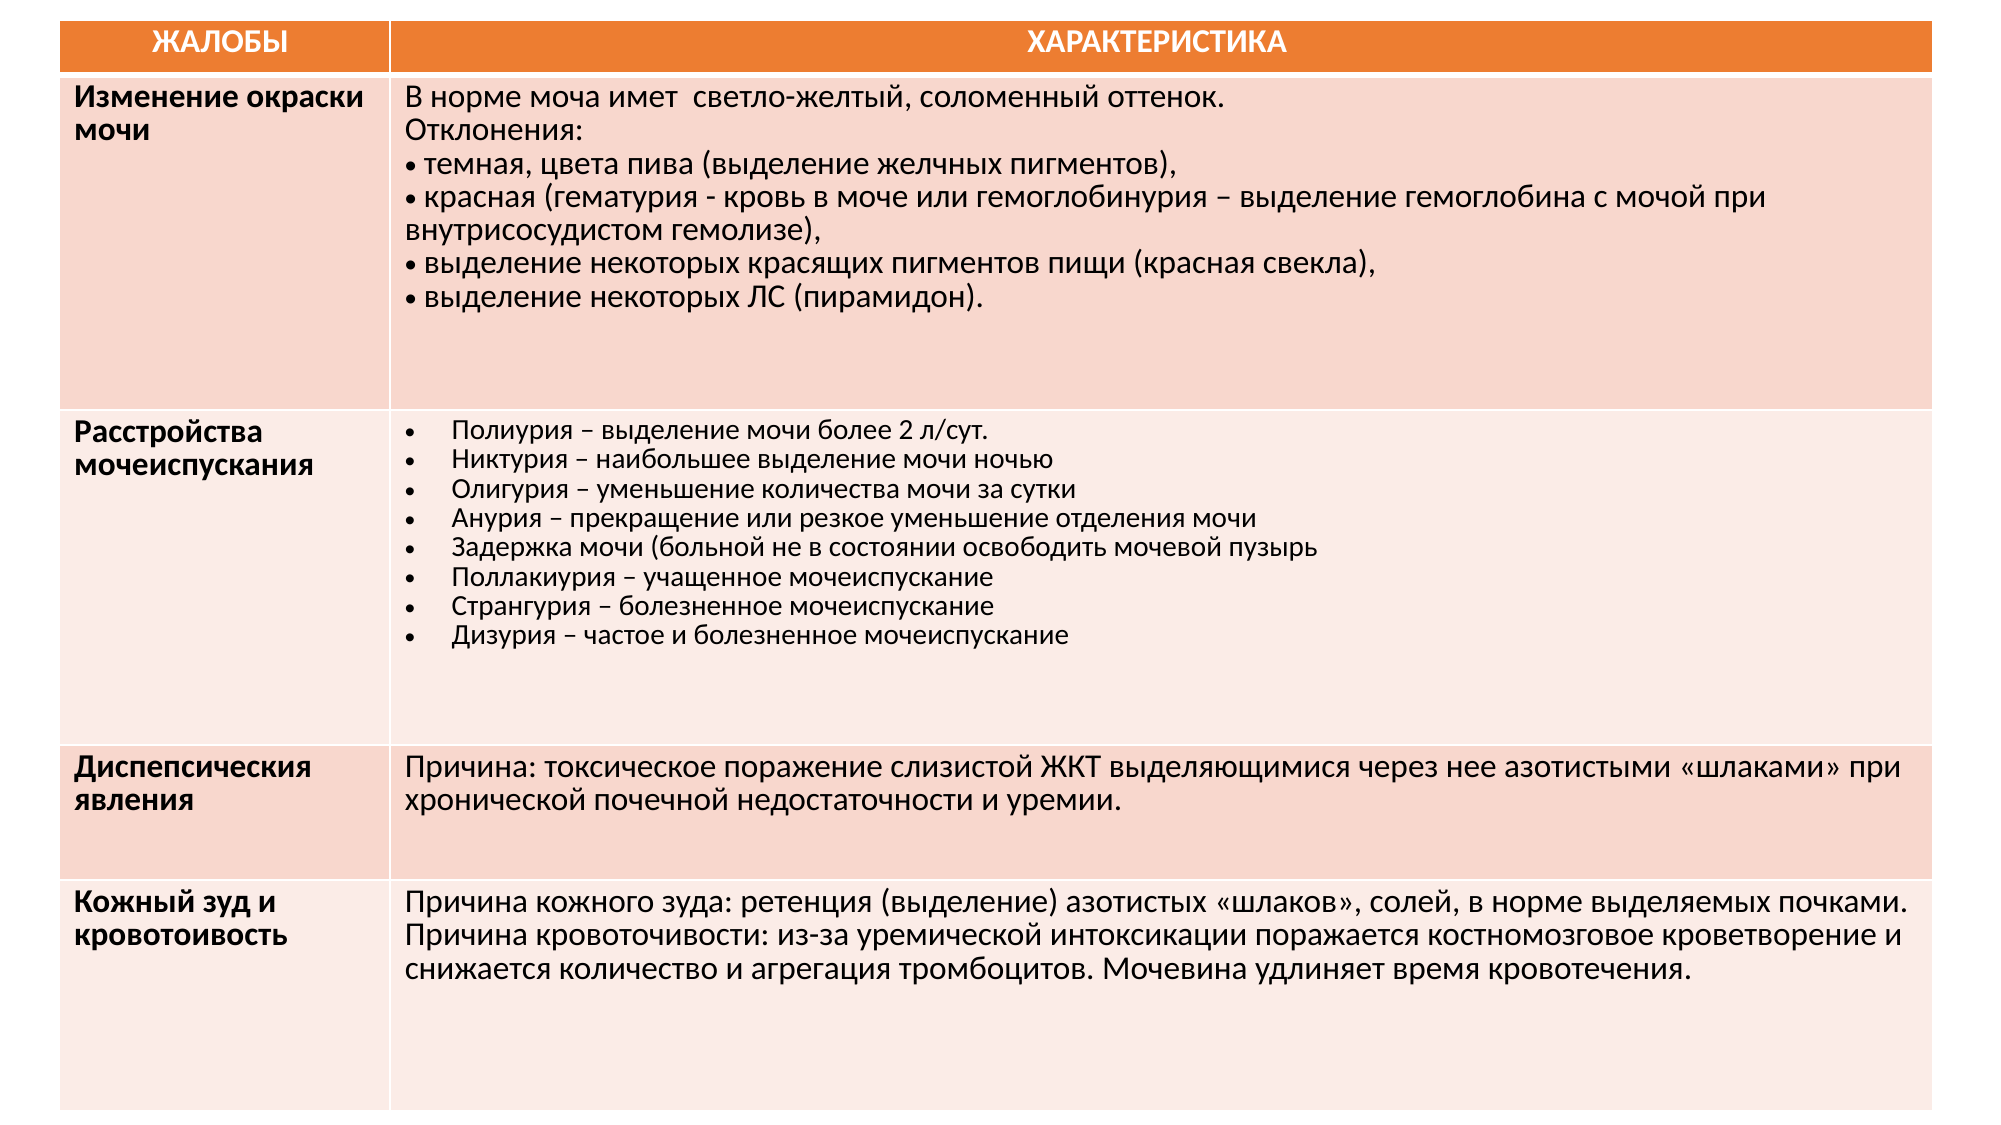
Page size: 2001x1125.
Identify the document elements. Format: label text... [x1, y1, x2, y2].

table_header ЖАЛОБЫ [60, 21, 389, 72]
table_cell Кожный зуд и кровотоивость [60, 881, 389, 1110]
table_cell Изменение окраски мочи [60, 78, 389, 409]
table_cell Расстройства мочеиспускания [60, 411, 389, 744]
table_cell Причина: токсическое поражение слизистой ЖКТ выделяющимися через нее азотистыми «шлаками» при хронической почечной недостаточности и уремии. [391, 746, 1932, 879]
table_cell Полиурия – выделение мочи более 2 л/сут. Никтурия – наибольшее выделение мочи ночью Олигурия – уменьшение количества мочи за сутки Анурия – прекращение или резкое уменьшение отделения мочи Задержка мочи (больной не в состоянии освободить мочевой пузырь Поллакиурия – учащенное мочеиспускание Странгурия – болезненное мочеиспускание Дизурия – частое и болезненное мочеиспускание [391, 411, 1932, 744]
table_header ХАРАКТЕРИСТИКА [391, 21, 1932, 72]
table_cell В норме моча имет светло-желтый, соломенный оттенок. Отклонения: темная, цвета пива (выделение желчных пигментов), красная (гематурия - кровь в моче или гемоглобинурия – выделение гемоглобина с мочой при внутрисосудистом гемолизе), выделение некоторых красящих пигментов пищи (красная свекла), выделение некоторых ЛС (пирамидон). [391, 78, 1932, 409]
table_cell Причина кожного зуда: ретенция (выделение) азотистых «шлаков», солей, в норме выделяемых почками. Причина кровоточивости: из-за уремической интоксикации поражается костномозговое кроветворение и снижается количество и агрегация тромбоцитов. Мочевина удлиняет время кровотечения. [391, 881, 1932, 1110]
table_cell Диспепсическия явления [60, 746, 389, 879]
